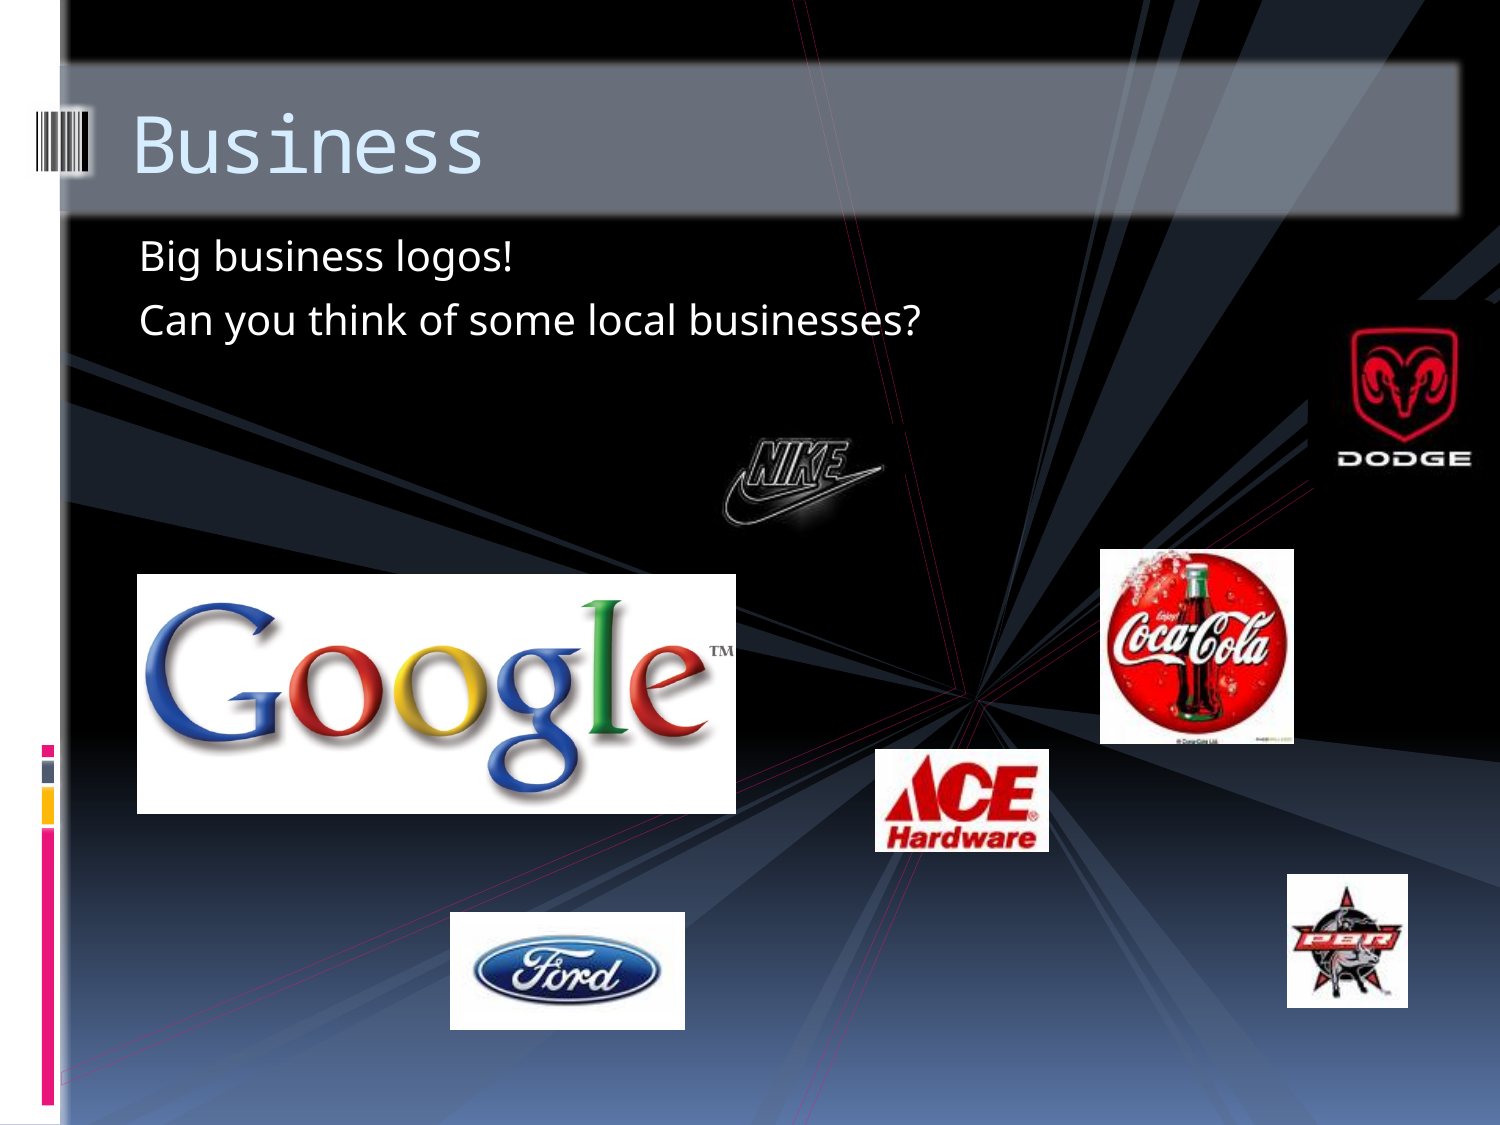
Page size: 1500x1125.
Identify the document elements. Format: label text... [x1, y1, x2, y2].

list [136, 574, 737, 815]
picture [1287, 874, 1409, 1009]
picture [874, 749, 1049, 852]
list Big business logos! Can you think of some local businesses? [115, 221, 1054, 383]
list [1307, 299, 1500, 493]
title Business [115, 83, 1454, 212]
picture [699, 424, 906, 545]
picture [449, 911, 685, 1031]
picture [1099, 549, 1295, 745]
